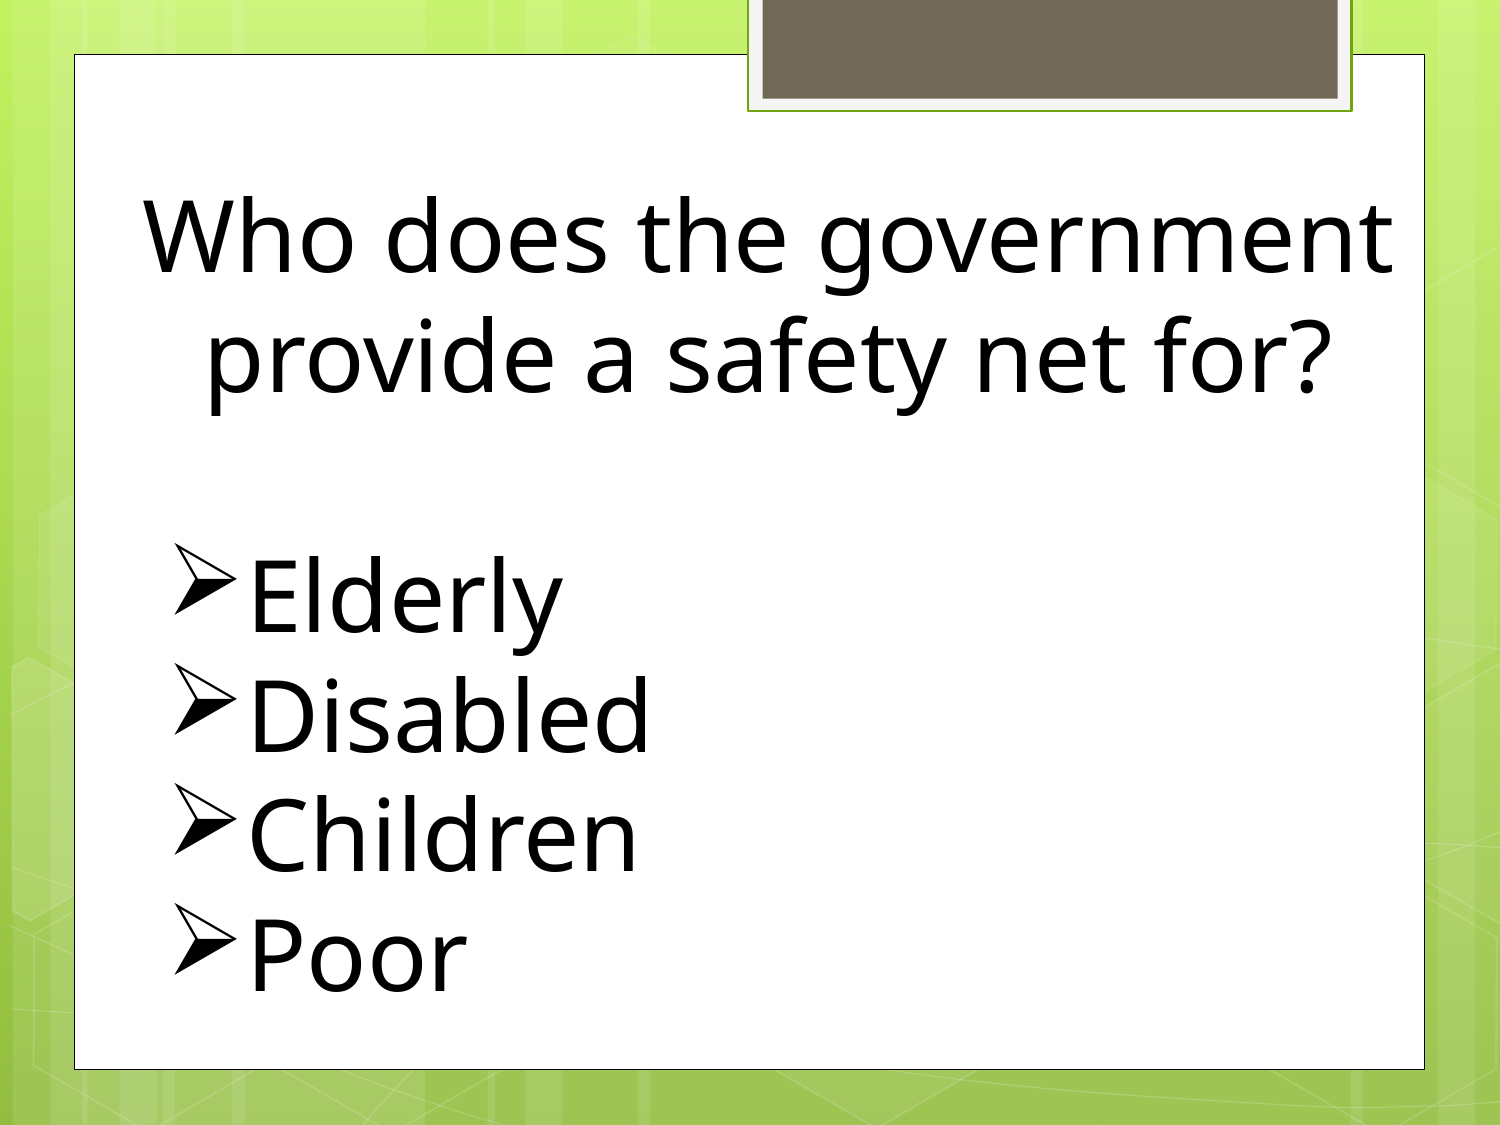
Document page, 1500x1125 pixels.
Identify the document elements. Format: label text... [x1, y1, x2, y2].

text_box Who does the government provide a safety net for? Elderly Disabled Children Poor [37, 0, 1500, 1020]
text_box [172, 227, 393, 303]
